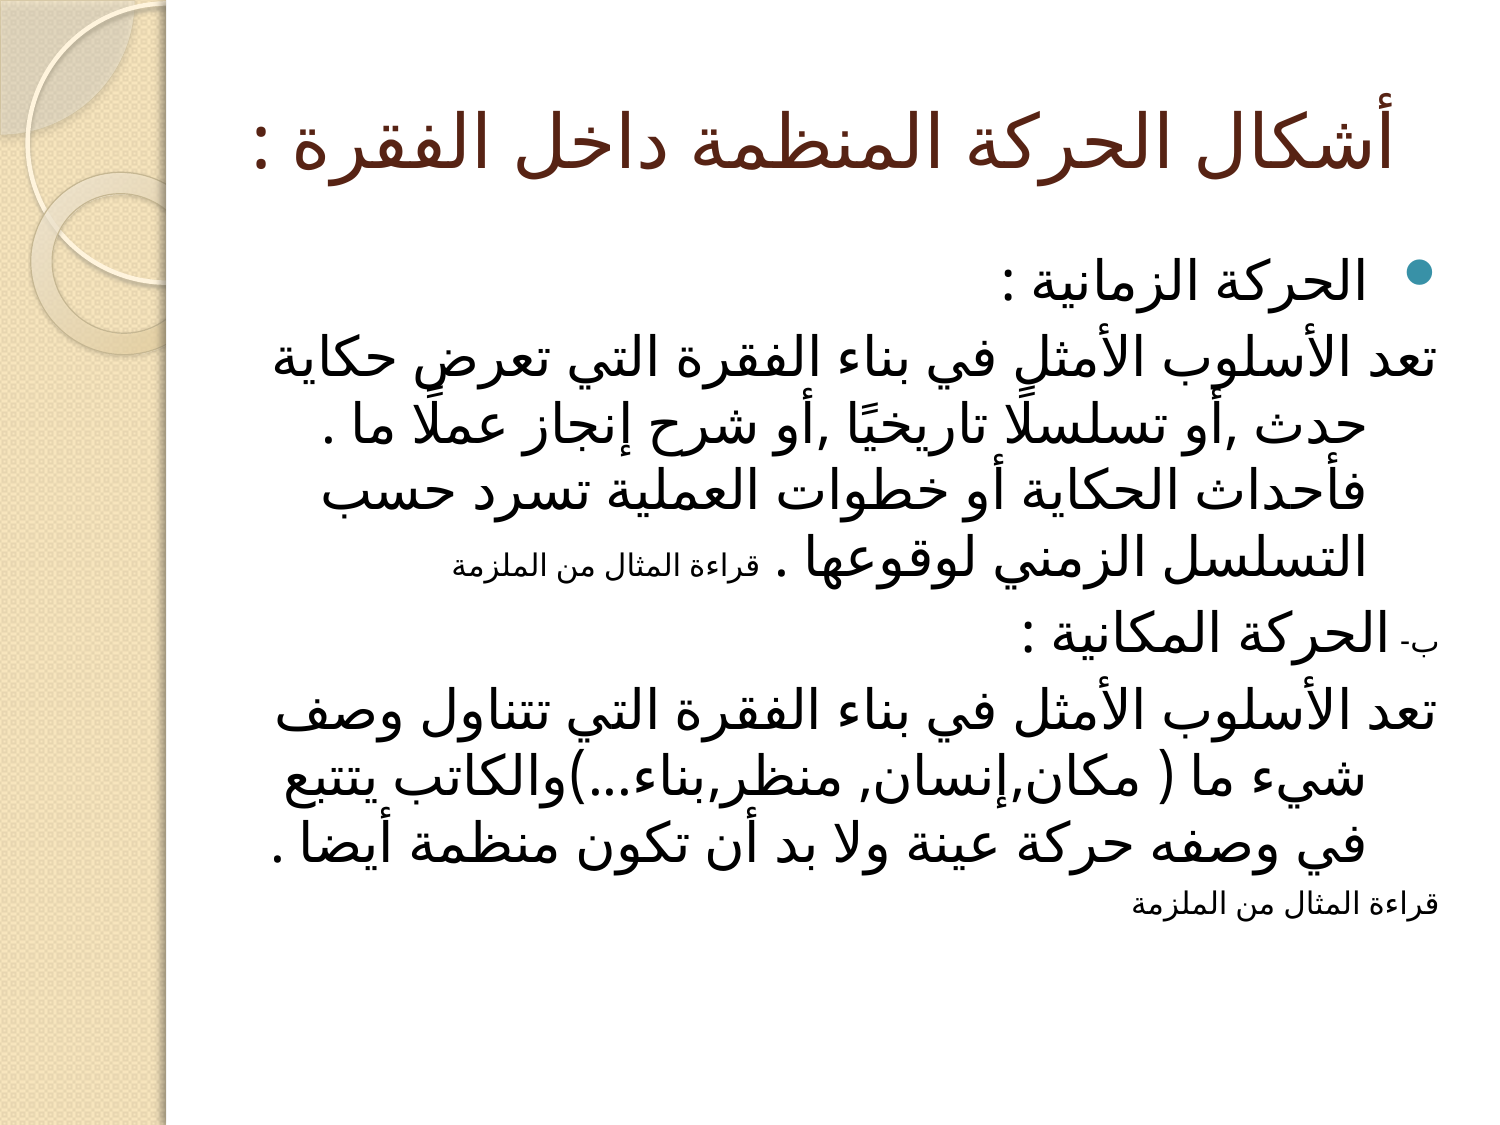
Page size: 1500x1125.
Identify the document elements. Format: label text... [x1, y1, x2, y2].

list الحركة الزمانية : تعد الأسلوب الأمثل في بناء الفقرة التي تعرض حكاية حدث ,أو تسلسلًا تاريخيًا ,أو شرح إنجاز عملًا ما . فأحداث الحكاية أو خطوات العملية تسرد حسب التسلسل الزمني لوقوعها . قراءة المثال من الملزمة ب- الحركة المكانية : تعد الأسلوب الأمثل في بناء الفقرة التي تتناول وصف شيء ما ( مكان,إنسان, منظر,بناء...)والكاتب يتتبع في وصفه حركة عينة ولا بد أن تكون منظمة أيضا . قراءة المثال من الملزمة [235, 237, 1466, 1025]
title أشكال الحركة المنظمة داخل الفقرة : [235, 45, 1466, 233]
